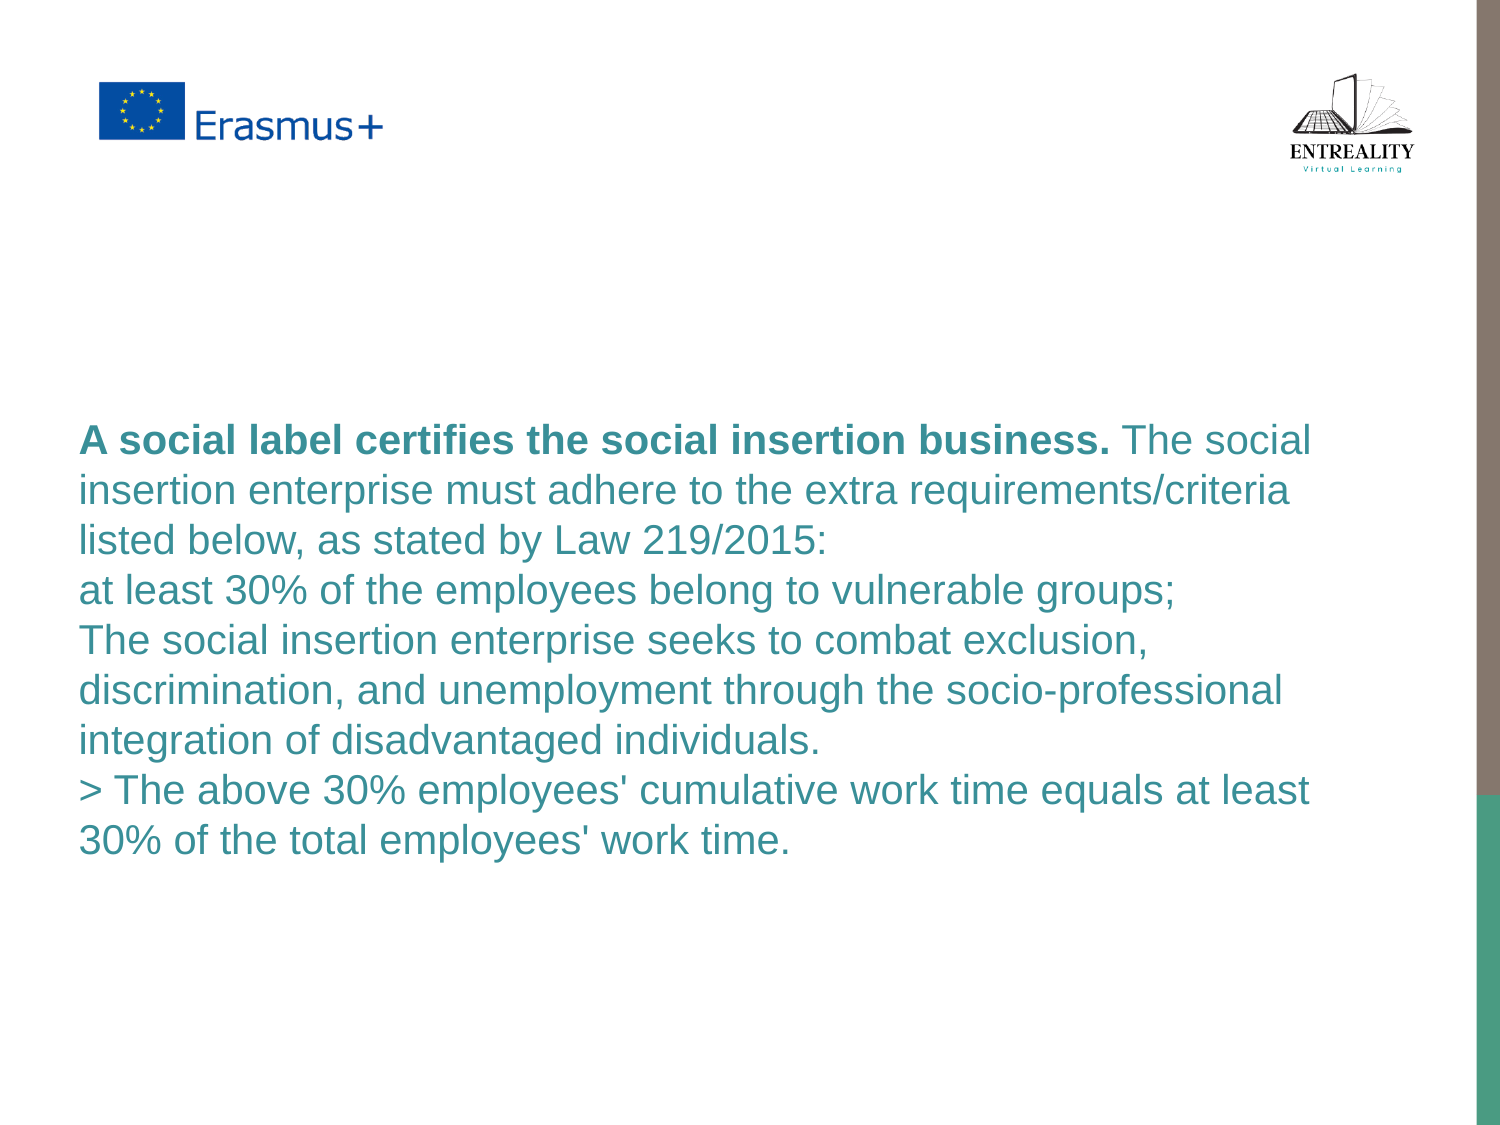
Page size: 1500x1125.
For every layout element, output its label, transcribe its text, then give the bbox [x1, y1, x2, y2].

picture [81, 64, 399, 156]
subtitle [105, 656, 1301, 751]
picture [1246, 17, 1458, 229]
title A social label certifies the social insertion business. The social insertion enterprise must adhere to the extra requirements/criteria listed below, as stated by Law 219/2015: at least 30% of the employees belong to vulnerable groups; The social insertion enterprise seeks to combat exclusion, discrimination, and unemployment through the socio-professional integration of disadvantaged individuals. > The above 30% employees' cumulative work time equals at least 30% of the total employees' work time. [63, 349, 1388, 926]
